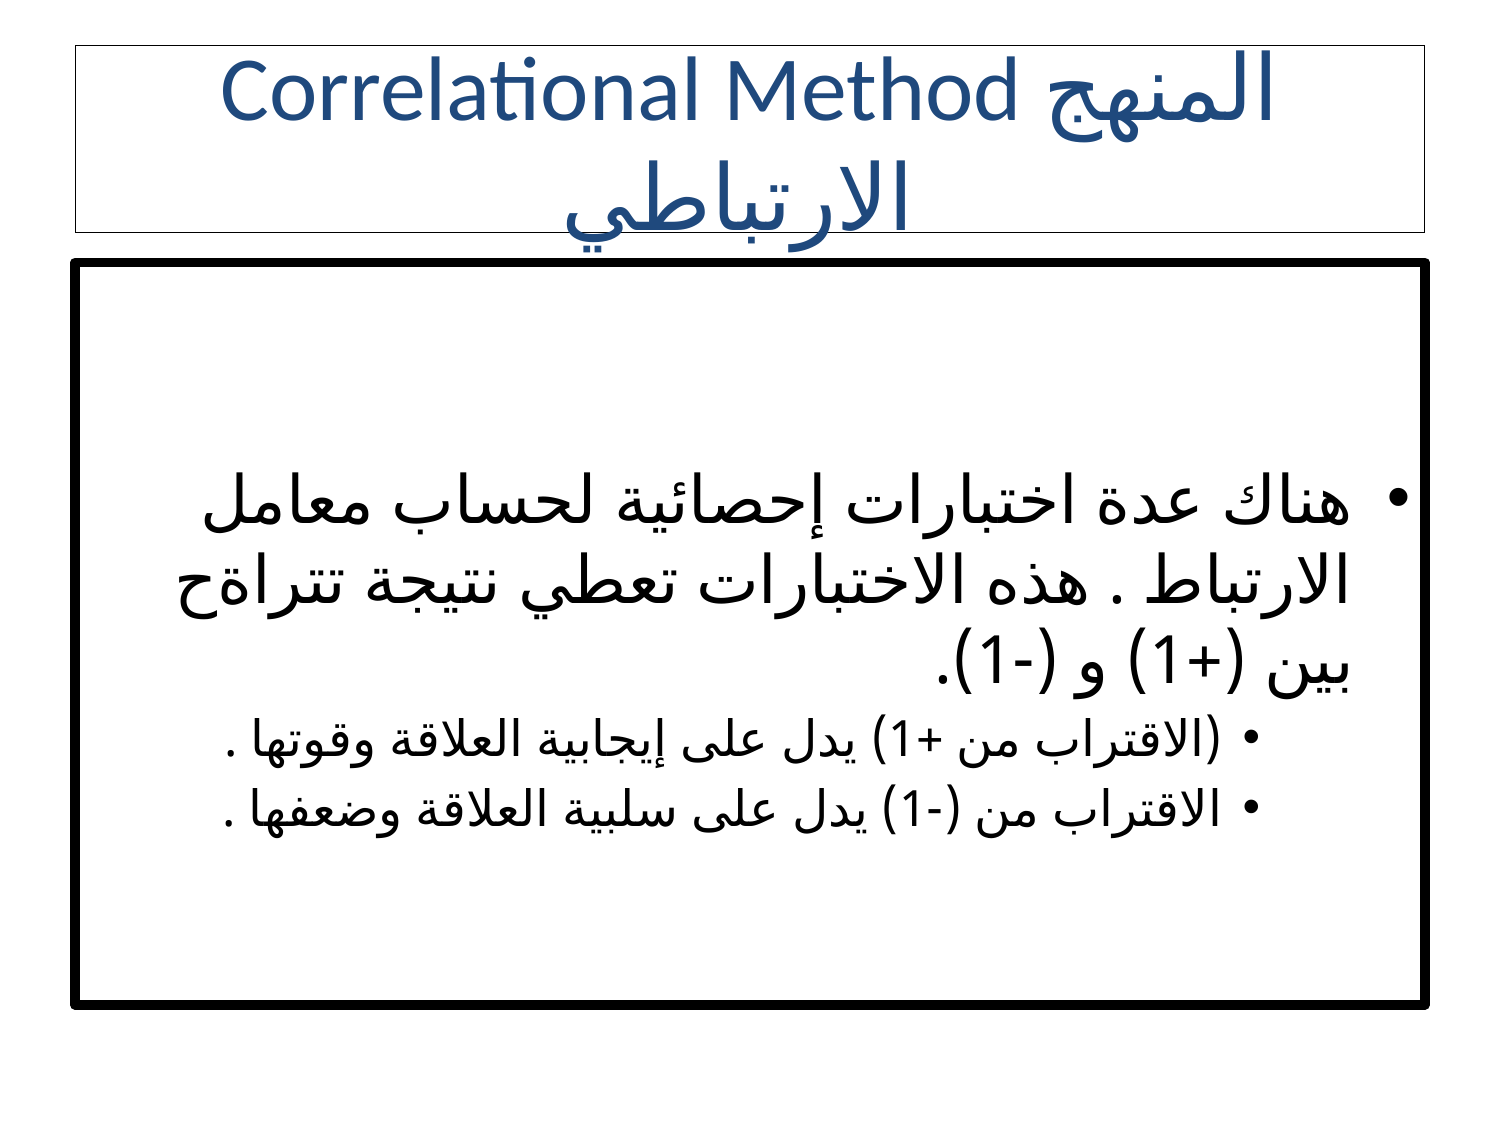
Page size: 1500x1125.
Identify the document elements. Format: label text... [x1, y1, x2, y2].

list هناك عدة اختبارات إحصائية لحساب معامل الارتباط . هذه الاختبارات تعطي نتيجة تتراةح بين (+1) و (-1). (الاقتراب من +1) يدل على إيجابية العلاقة وقوتها . الاقتراب من (-1) يدل على سلبية العلاقة وضعفها . [75, 262, 1425, 1005]
title Correlational Method المنهج الارتباطي [75, 45, 1425, 233]
